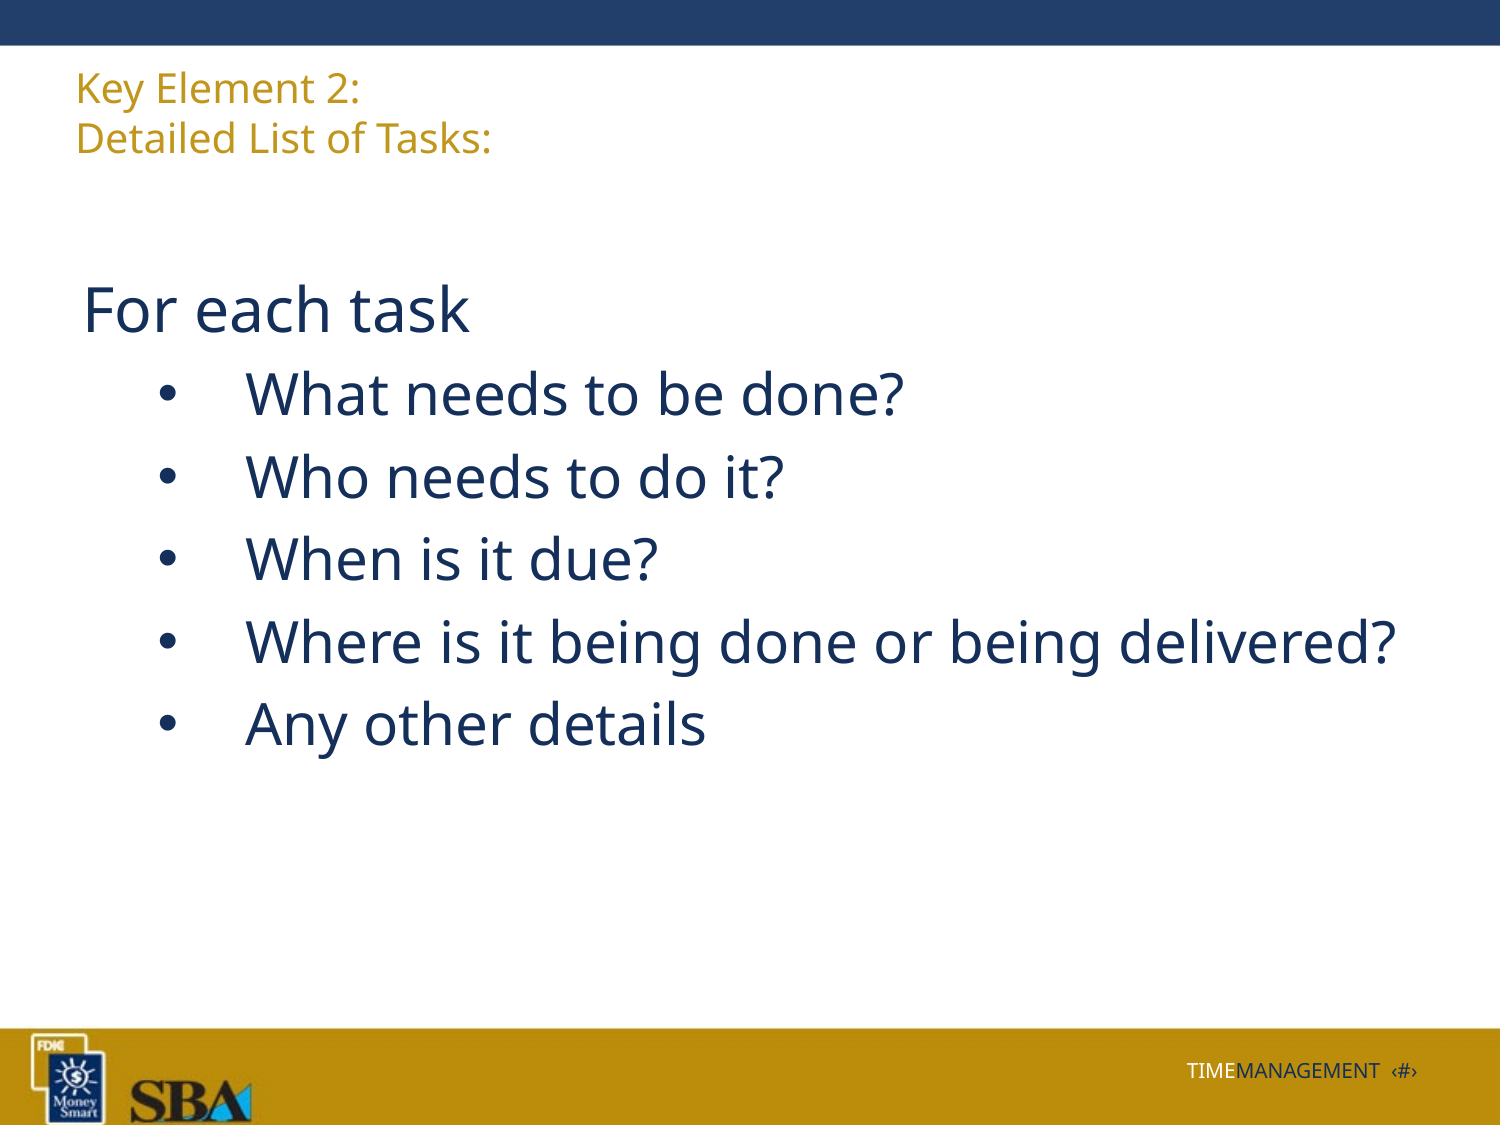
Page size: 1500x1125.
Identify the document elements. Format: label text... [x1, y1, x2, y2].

title Key Element 2: Detailed List of Tasks: [74, 61, 1426, 163]
picture [0, 0, 1500, 1125]
text_box For each task What needs to be done? Who needs to do it? When is it due? Where is it being done or being delivered? Any other details [74, 262, 1425, 853]
